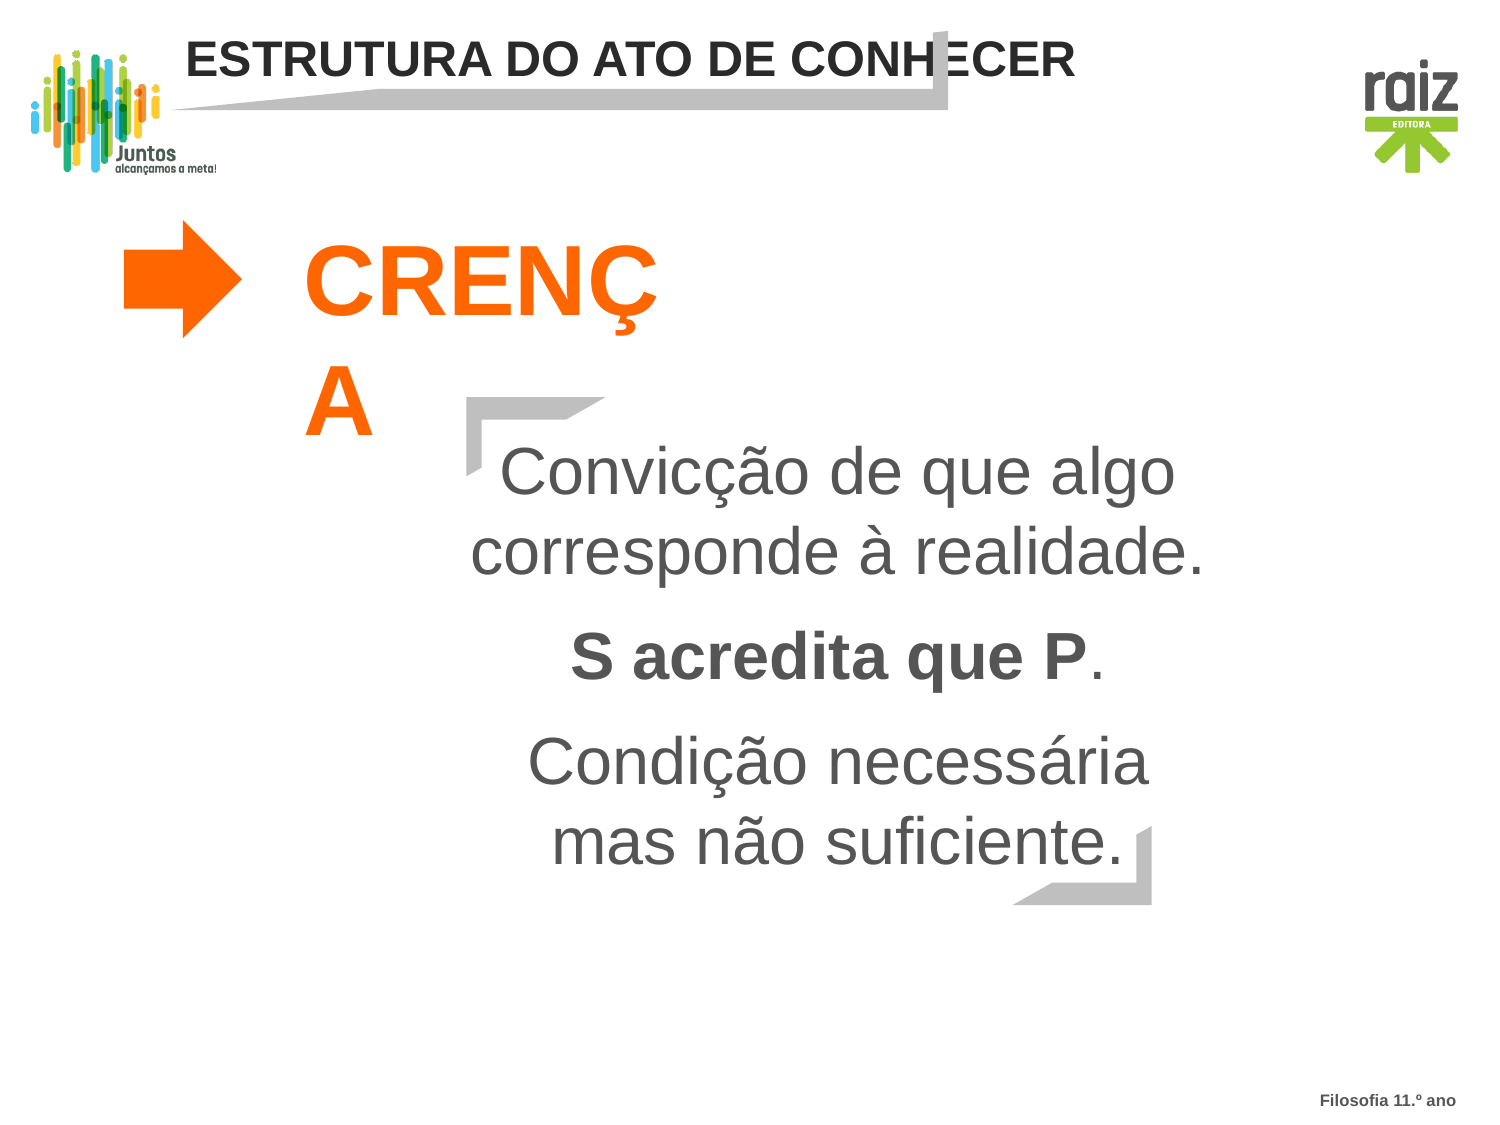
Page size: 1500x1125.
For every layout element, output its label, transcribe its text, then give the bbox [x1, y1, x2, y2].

text_box Crença [289, 208, 685, 463]
text_box Convicção de que algo corresponde à realidade. S acredita que P. Condição necessária mas não suficiente. [312, 420, 1365, 886]
text_box [464, 395, 608, 479]
text_box [1010, 824, 1154, 908]
text_box [169, 28, 951, 113]
picture [1365, 59, 1458, 173]
text_box Estrutura do ato de conhecer [171, 19, 1105, 94]
picture [29, 49, 217, 176]
text_box [121, 218, 245, 341]
